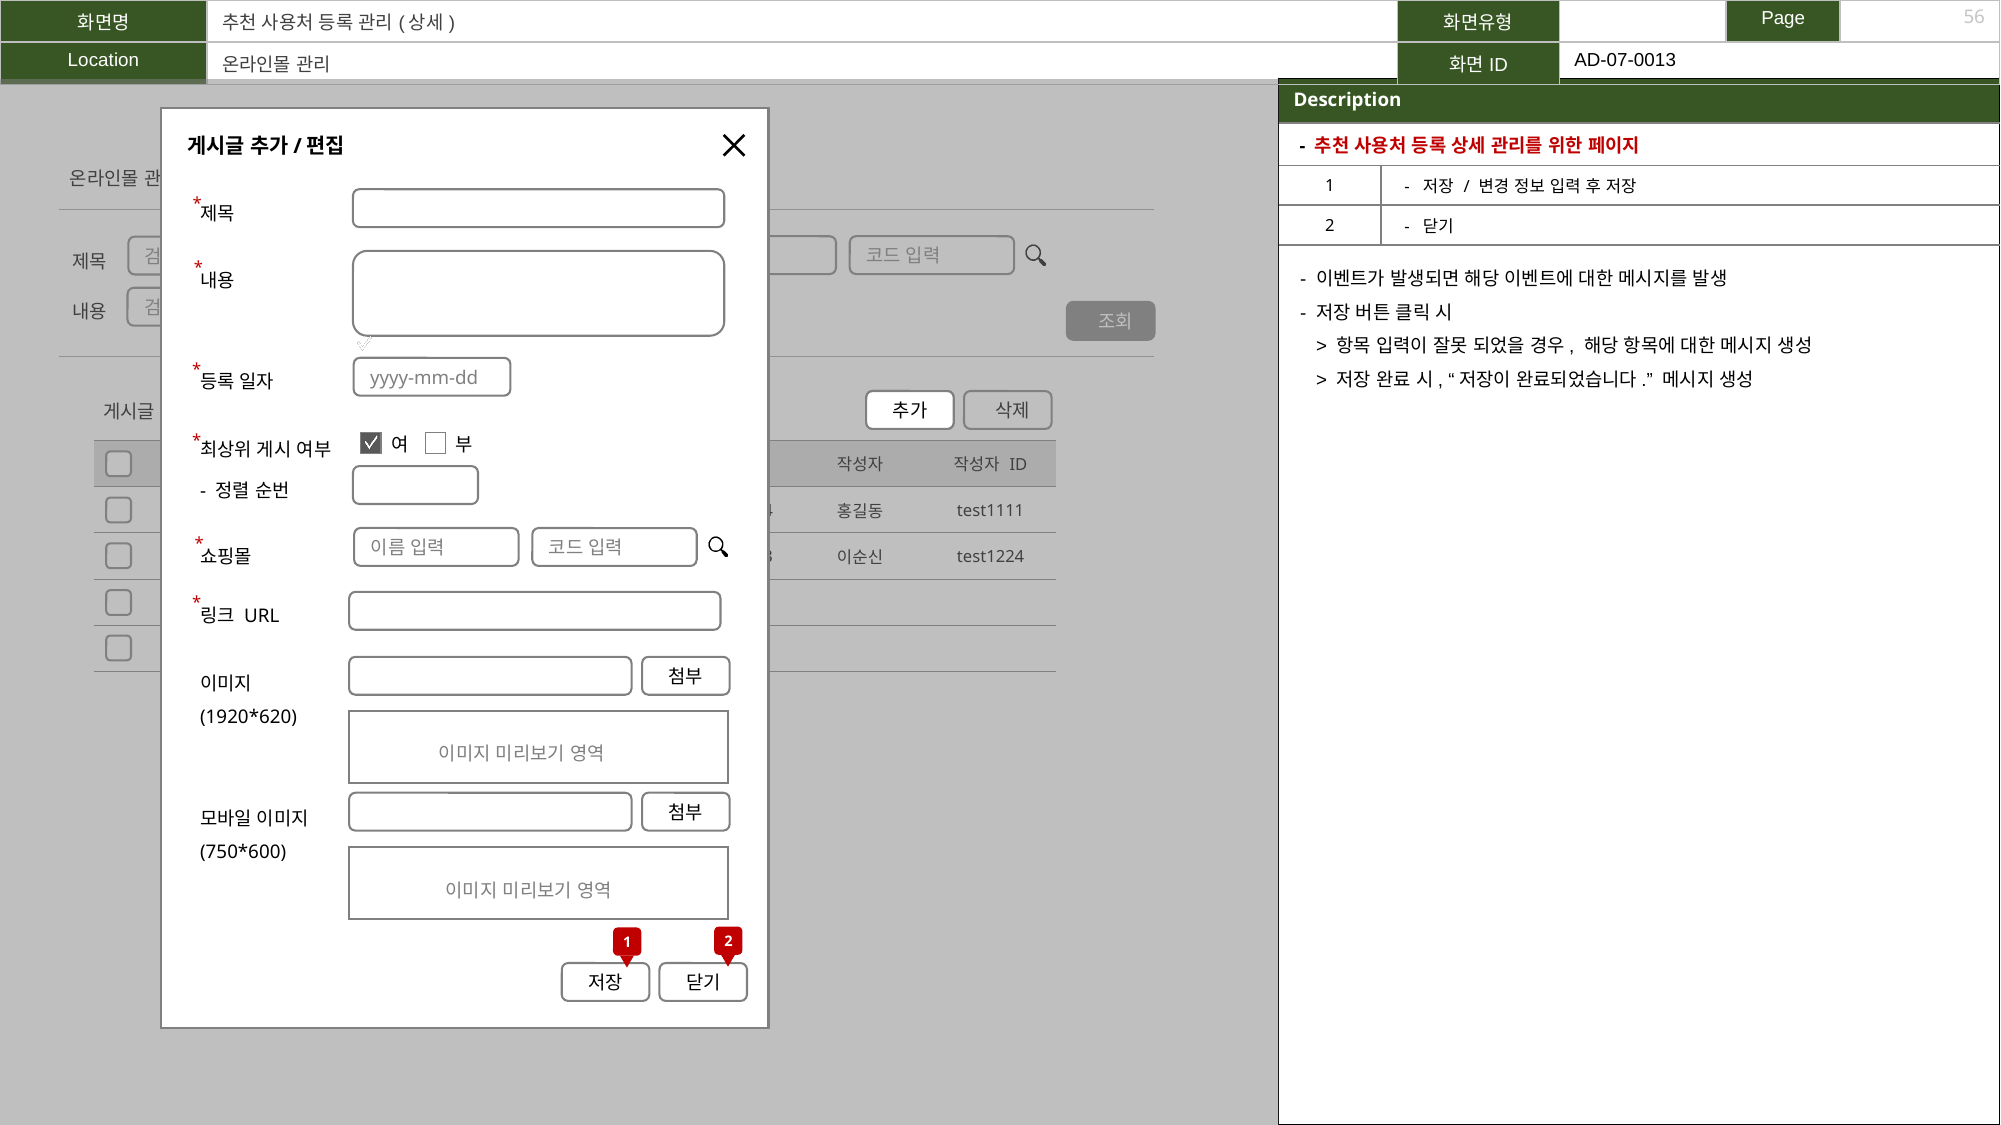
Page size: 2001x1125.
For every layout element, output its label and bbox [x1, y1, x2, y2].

picture [706, 534, 730, 559]
table_cell [1560, 48, 1999, 84]
table_header [1279, 85, 1999, 122]
table_cell [1279, 166, 1380, 204]
table_cell [208, 43, 1397, 84]
table_cell [1382, 166, 2000, 204]
text_box [0, 78, 1279, 1125]
table_cell [1279, 246, 1999, 1124]
picture [357, 332, 372, 354]
table_header [1398, 1, 1550, 41]
slide_number [1550, 0, 2000, 48]
table_cell [1279, 206, 1380, 244]
picture [1023, 242, 1048, 268]
text_box [1285, 247, 1978, 398]
table_header [1279, 124, 2000, 165]
table_cell [1398, 43, 1559, 84]
table_header [208, 1, 1397, 41]
picture [536, 693, 662, 741]
table_header [1, 1, 206, 41]
table_cell [1, 43, 206, 78]
table_cell [1382, 206, 2000, 244]
picture [364, 431, 378, 453]
